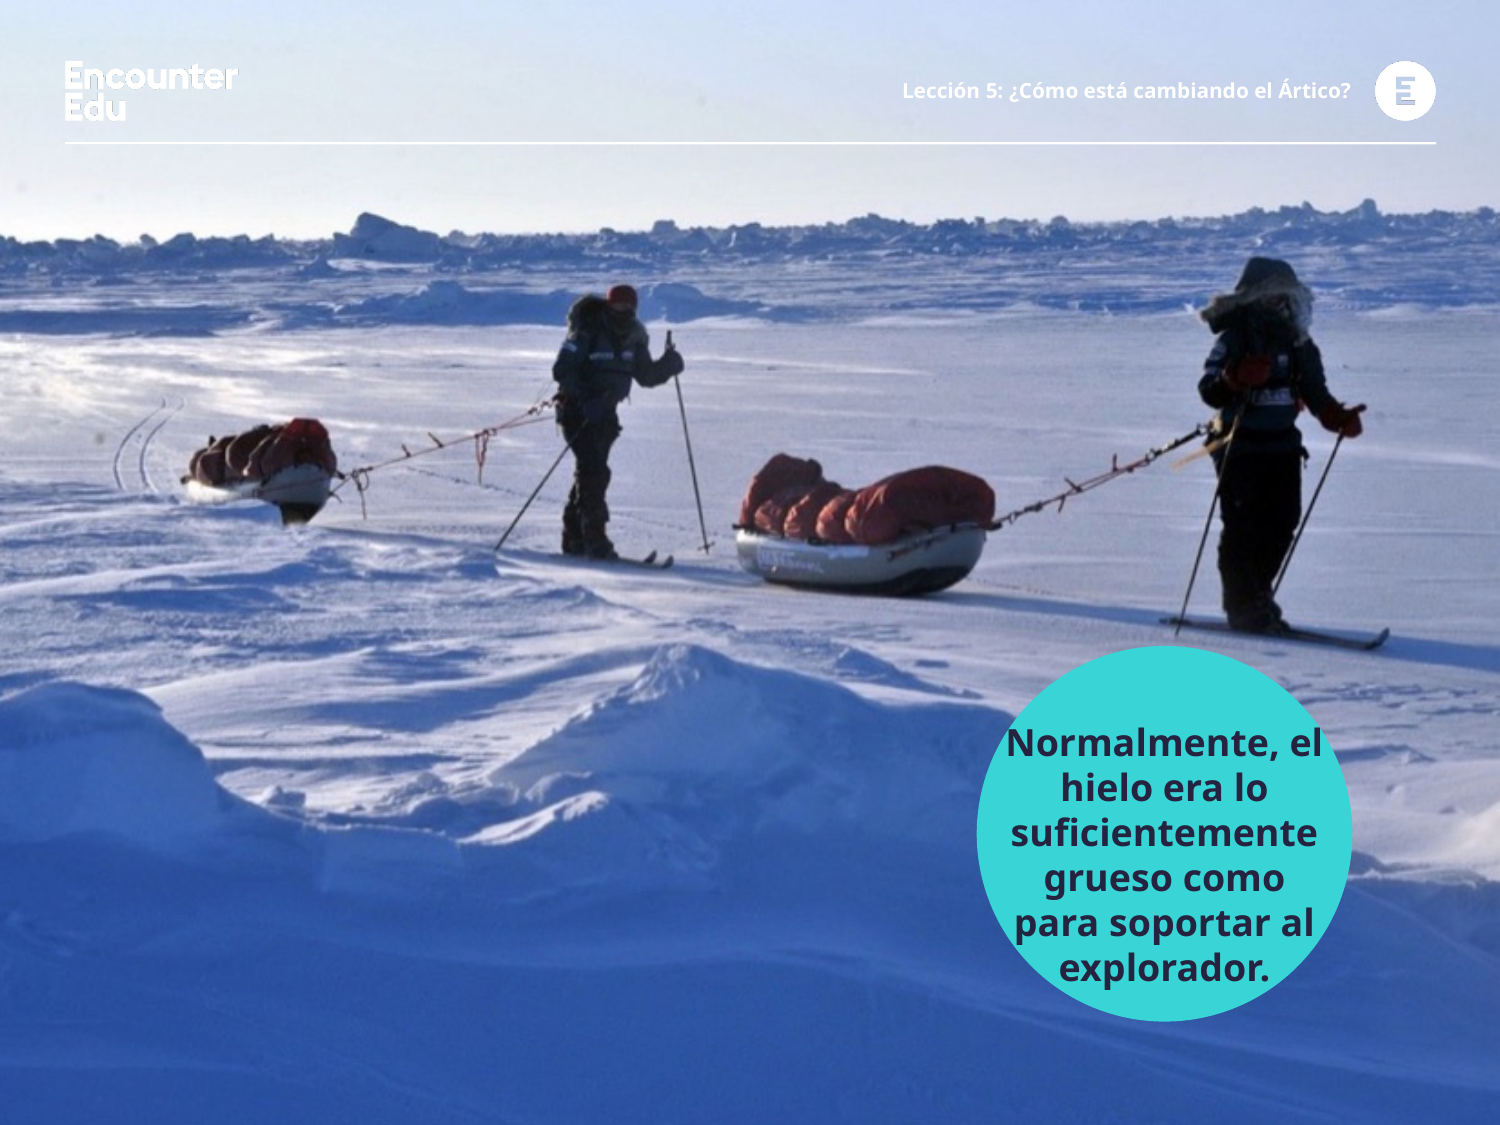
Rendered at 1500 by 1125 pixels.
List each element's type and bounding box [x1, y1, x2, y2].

picture [0, 0, 1500, 1125]
text_box [976, 645, 1353, 1022]
